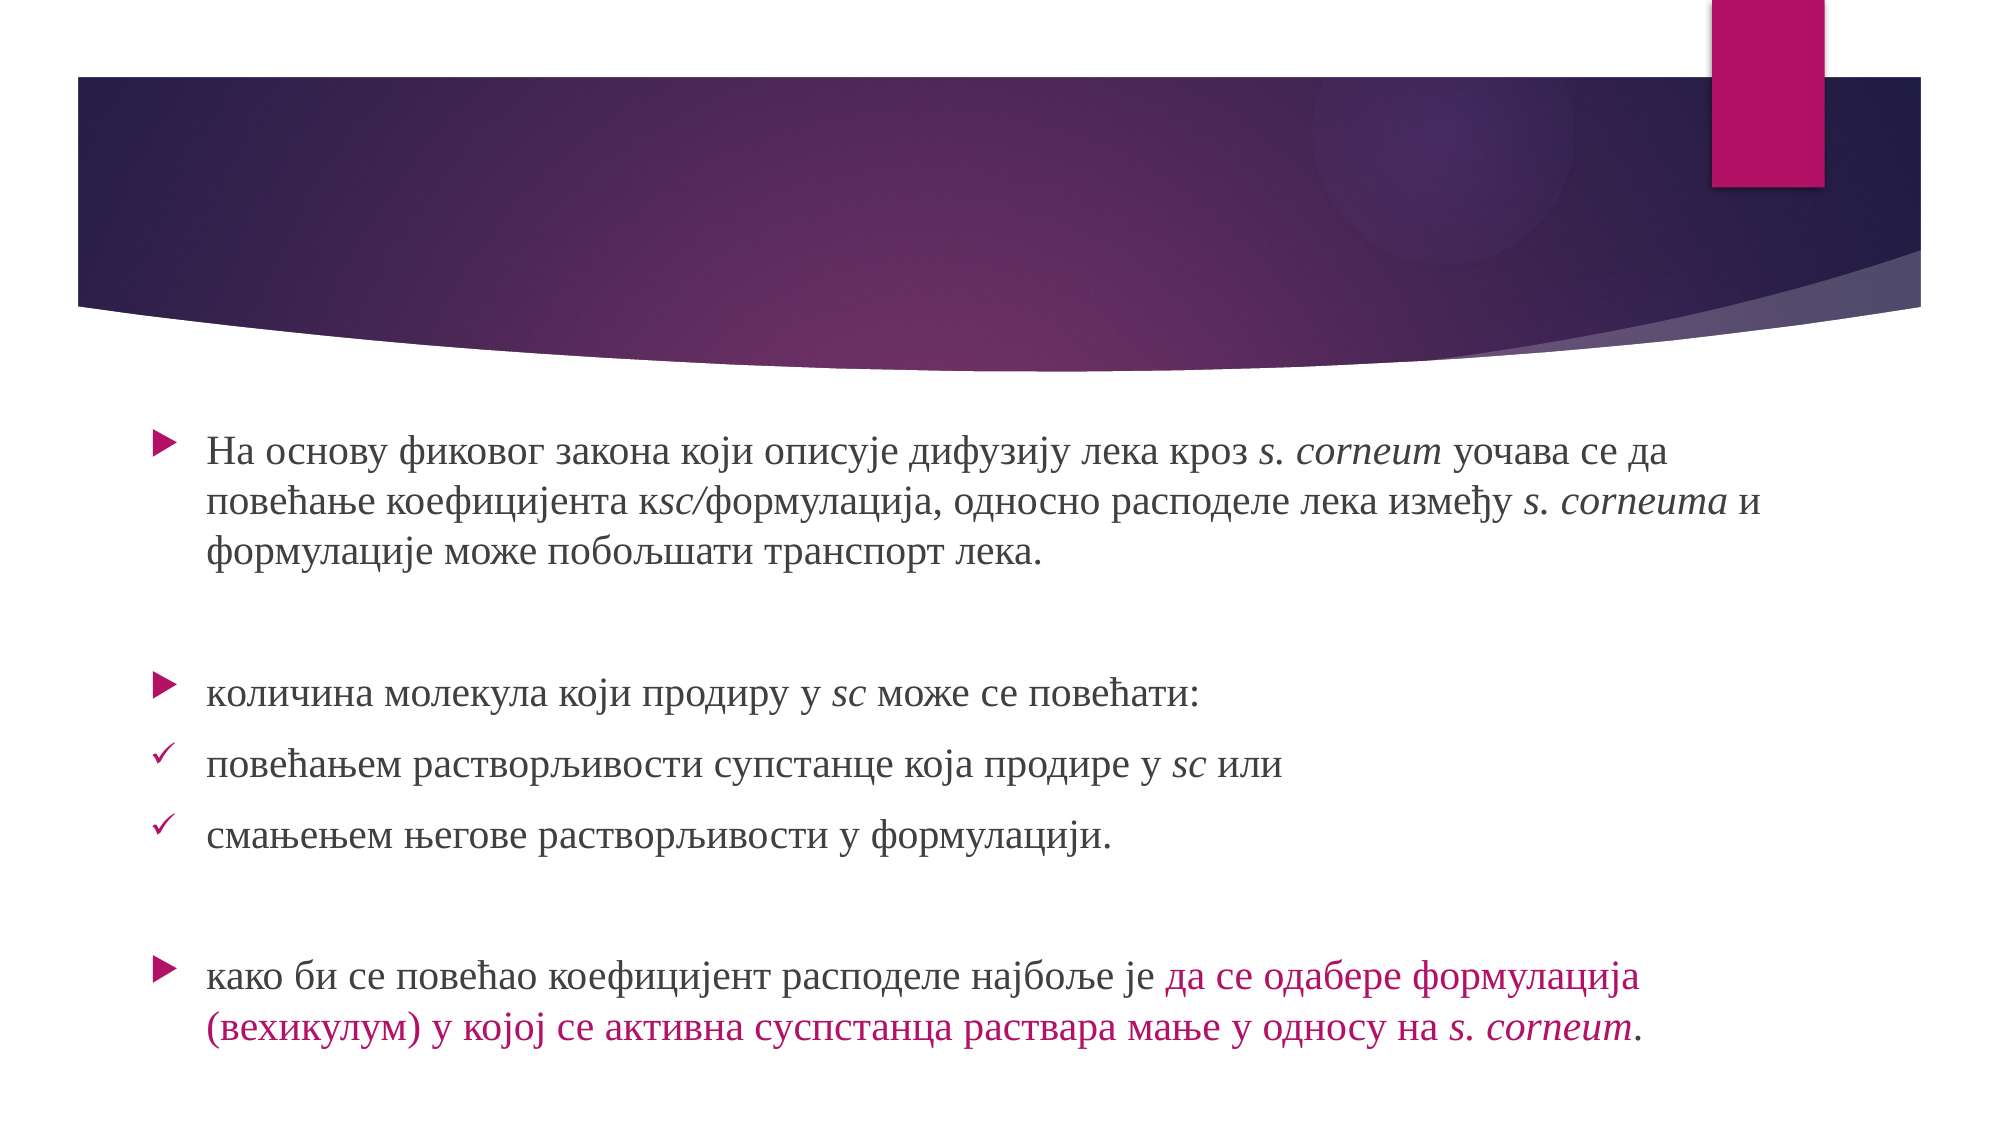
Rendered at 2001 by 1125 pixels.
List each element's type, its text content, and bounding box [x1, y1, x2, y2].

list На основу фиковог закона који описује дифузију лека кроз s. corneum уочава се да повећање коефицијента кsc/формулација, односно расподеле лека између s. corneumа и формулације може побољшати транспорт лека. количина молекула који продиру у sc може се повећати: повећањем растворљивости супстанце која продире у sc или смањењем његове растворљивости у формулацији. како би се повећао коефицијент расподеле најбоље је да се одабере формулација (вехикулум) у којој се активна суспстанца раствара мање у односу на s. corneum. [134, 414, 1835, 1125]
